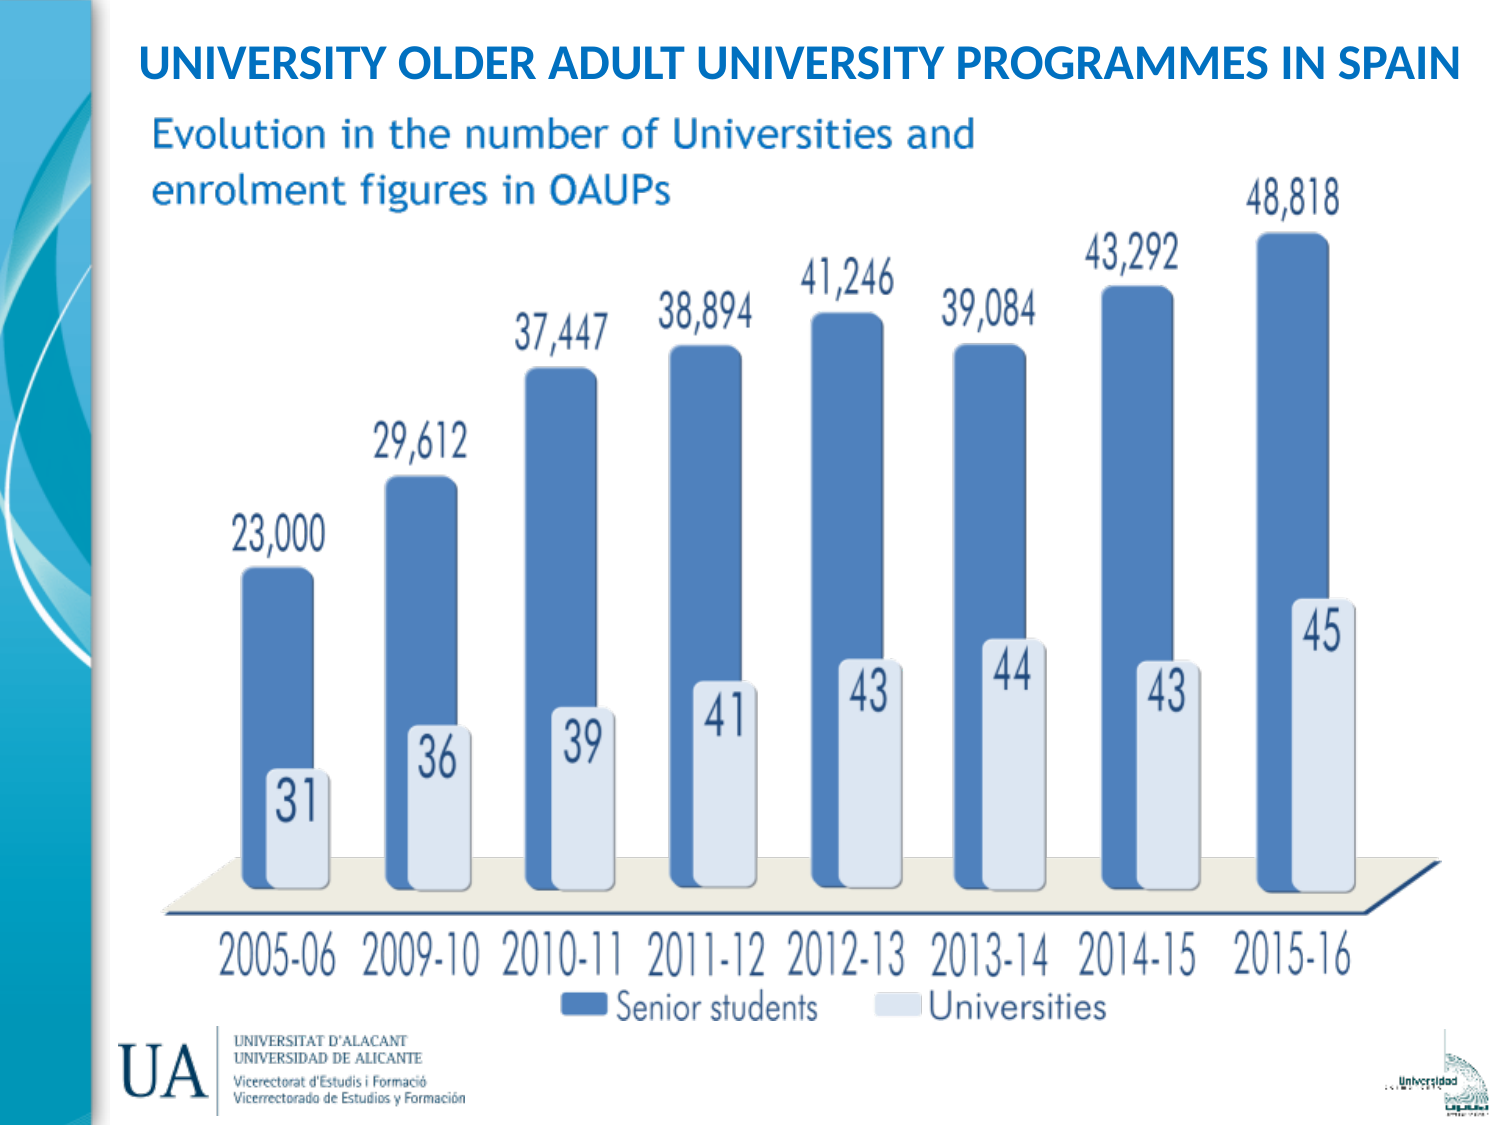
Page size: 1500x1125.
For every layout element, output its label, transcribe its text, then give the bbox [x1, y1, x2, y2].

picture [0, 0, 110, 1125]
picture [1384, 1029, 1489, 1118]
picture [147, 113, 1442, 1021]
title UNIVERSITY OLDER ADULT UNIVERSITY PROGRAMMES IN SPAIN [112, 0, 1489, 119]
picture [118, 1026, 465, 1116]
